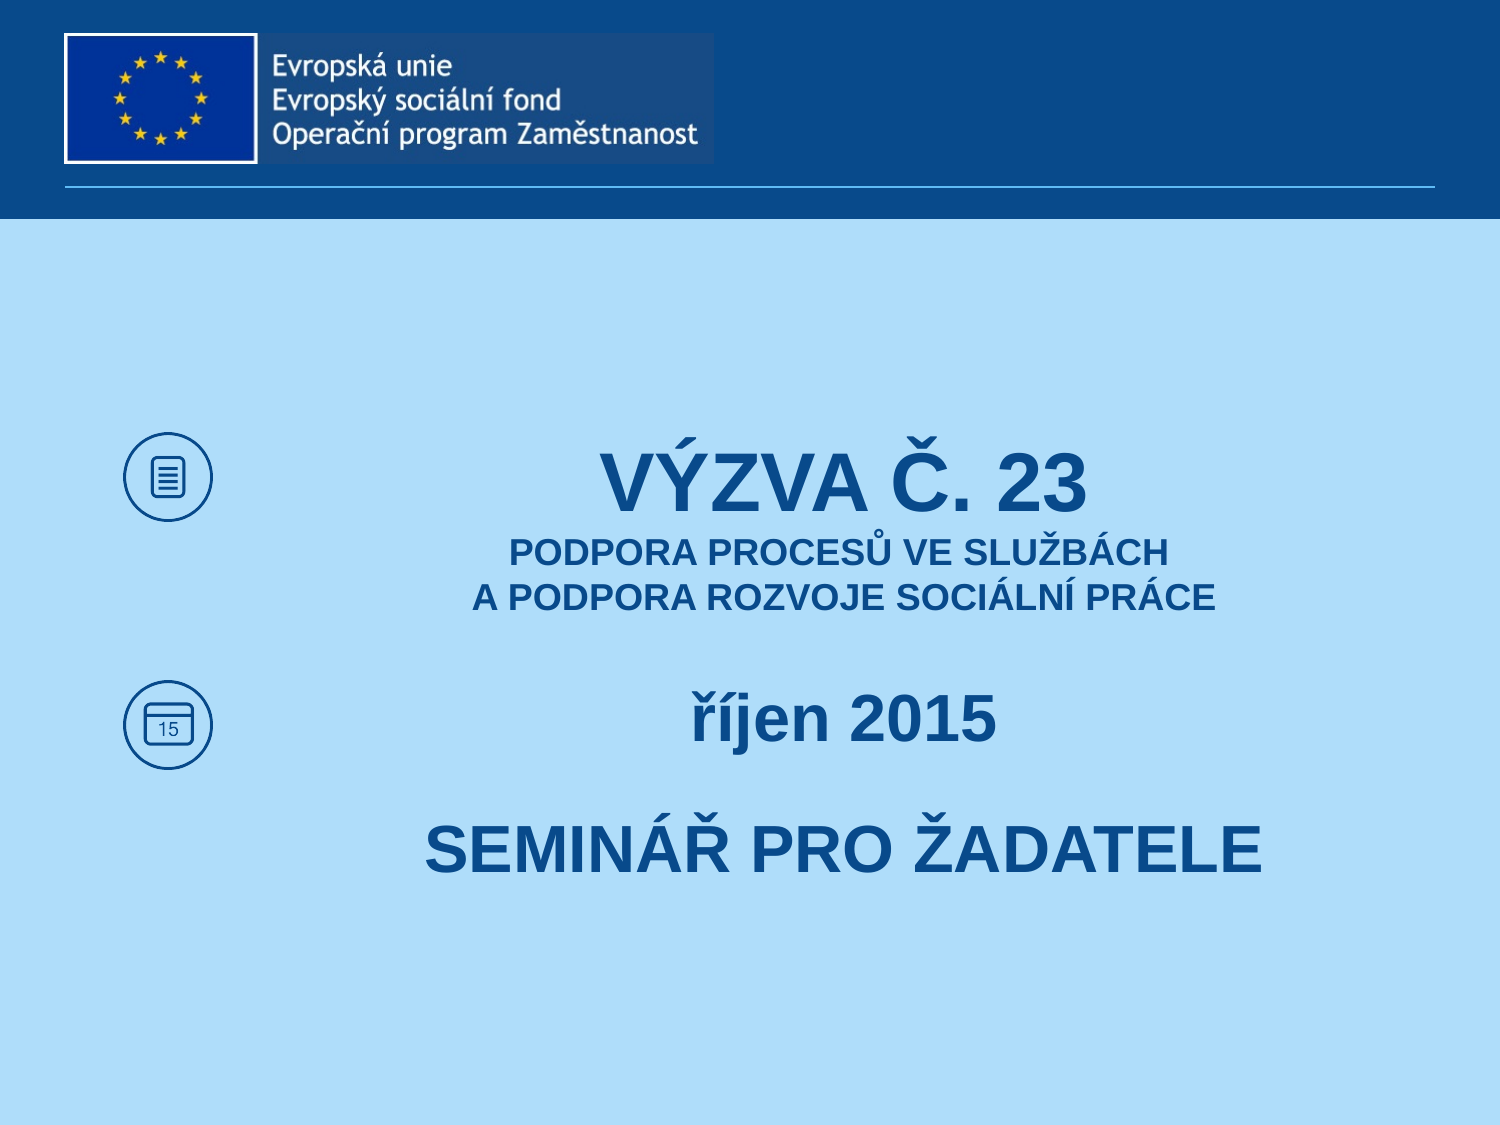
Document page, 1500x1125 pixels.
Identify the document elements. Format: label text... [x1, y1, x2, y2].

title Výzva č. 23 Podpora procesů ve službách a podpora rozvoje sociální práce [248, 428, 1441, 629]
picture [123, 432, 213, 522]
picture [123, 680, 213, 770]
picture [64, 33, 714, 164]
list SEMINÁŘ PRO ŽADATELE [248, 801, 1441, 890]
list říjen 2015 [247, 670, 1441, 760]
